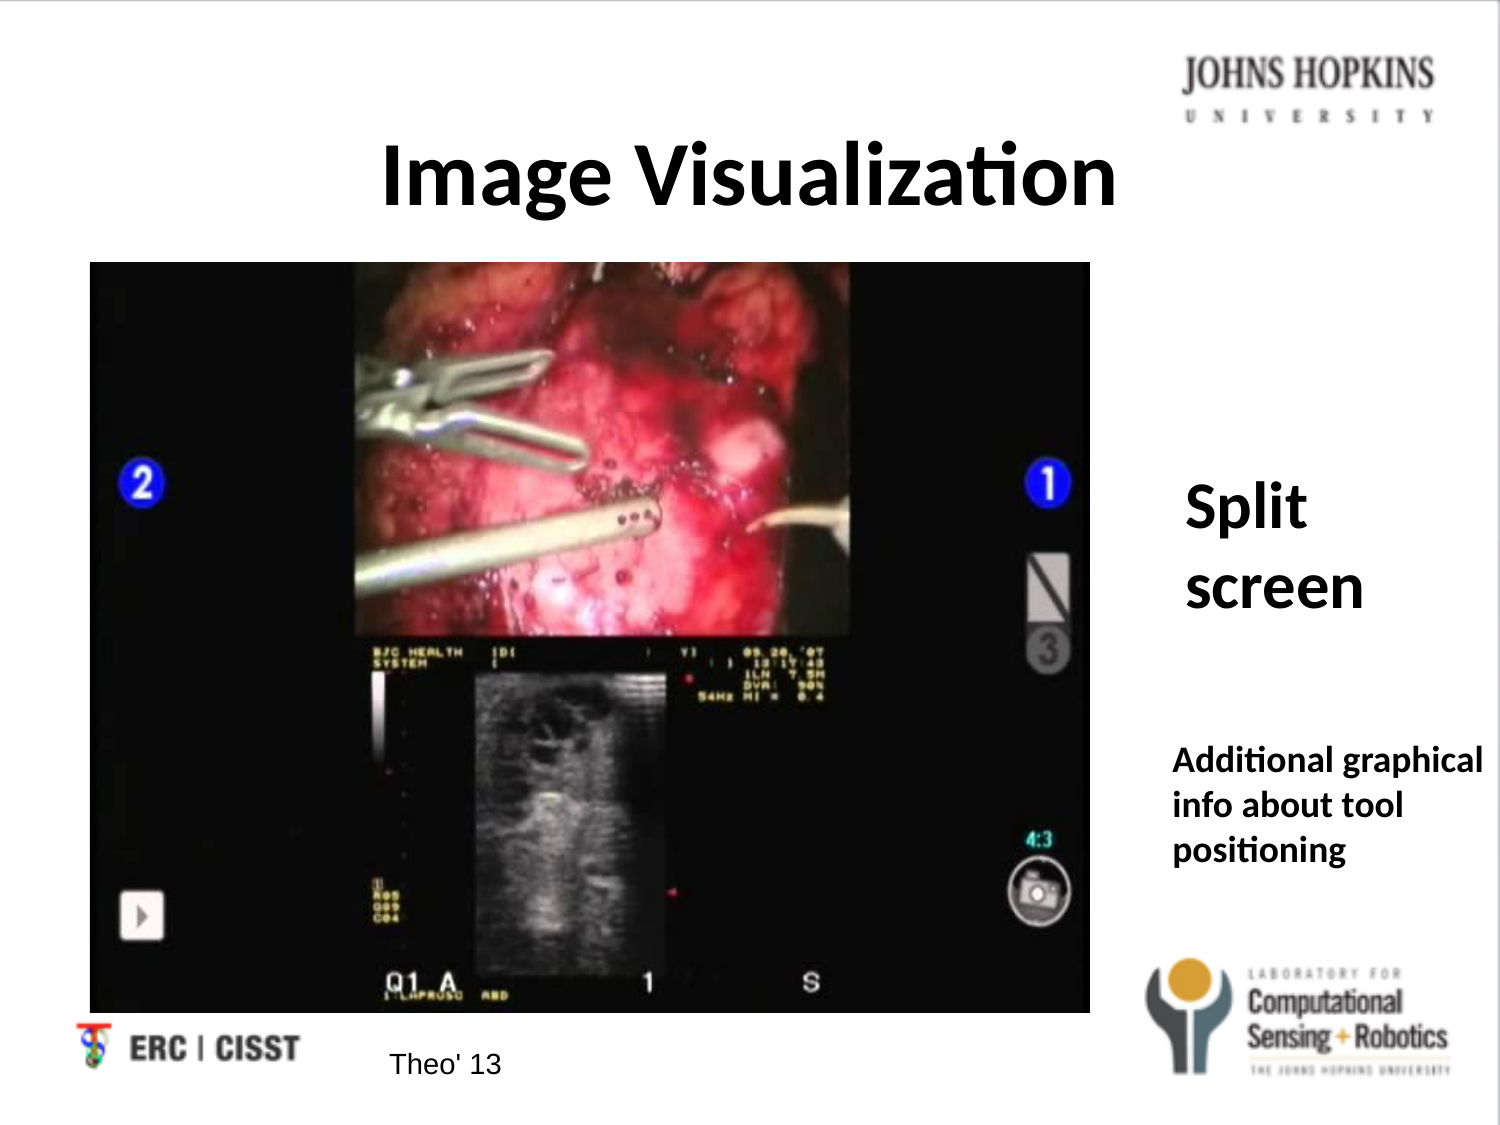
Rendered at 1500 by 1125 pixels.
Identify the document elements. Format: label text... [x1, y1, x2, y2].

picture [0, 0, 1500, 1125]
text_box Additional graphical info about tool positioning [1157, 727, 1500, 895]
text_box Split screen [1169, 453, 1500, 631]
text_box [89, 262, 1090, 1013]
text_box Theo' 13 [374, 1030, 692, 1076]
title Image Visualization [75, 75, 1425, 263]
